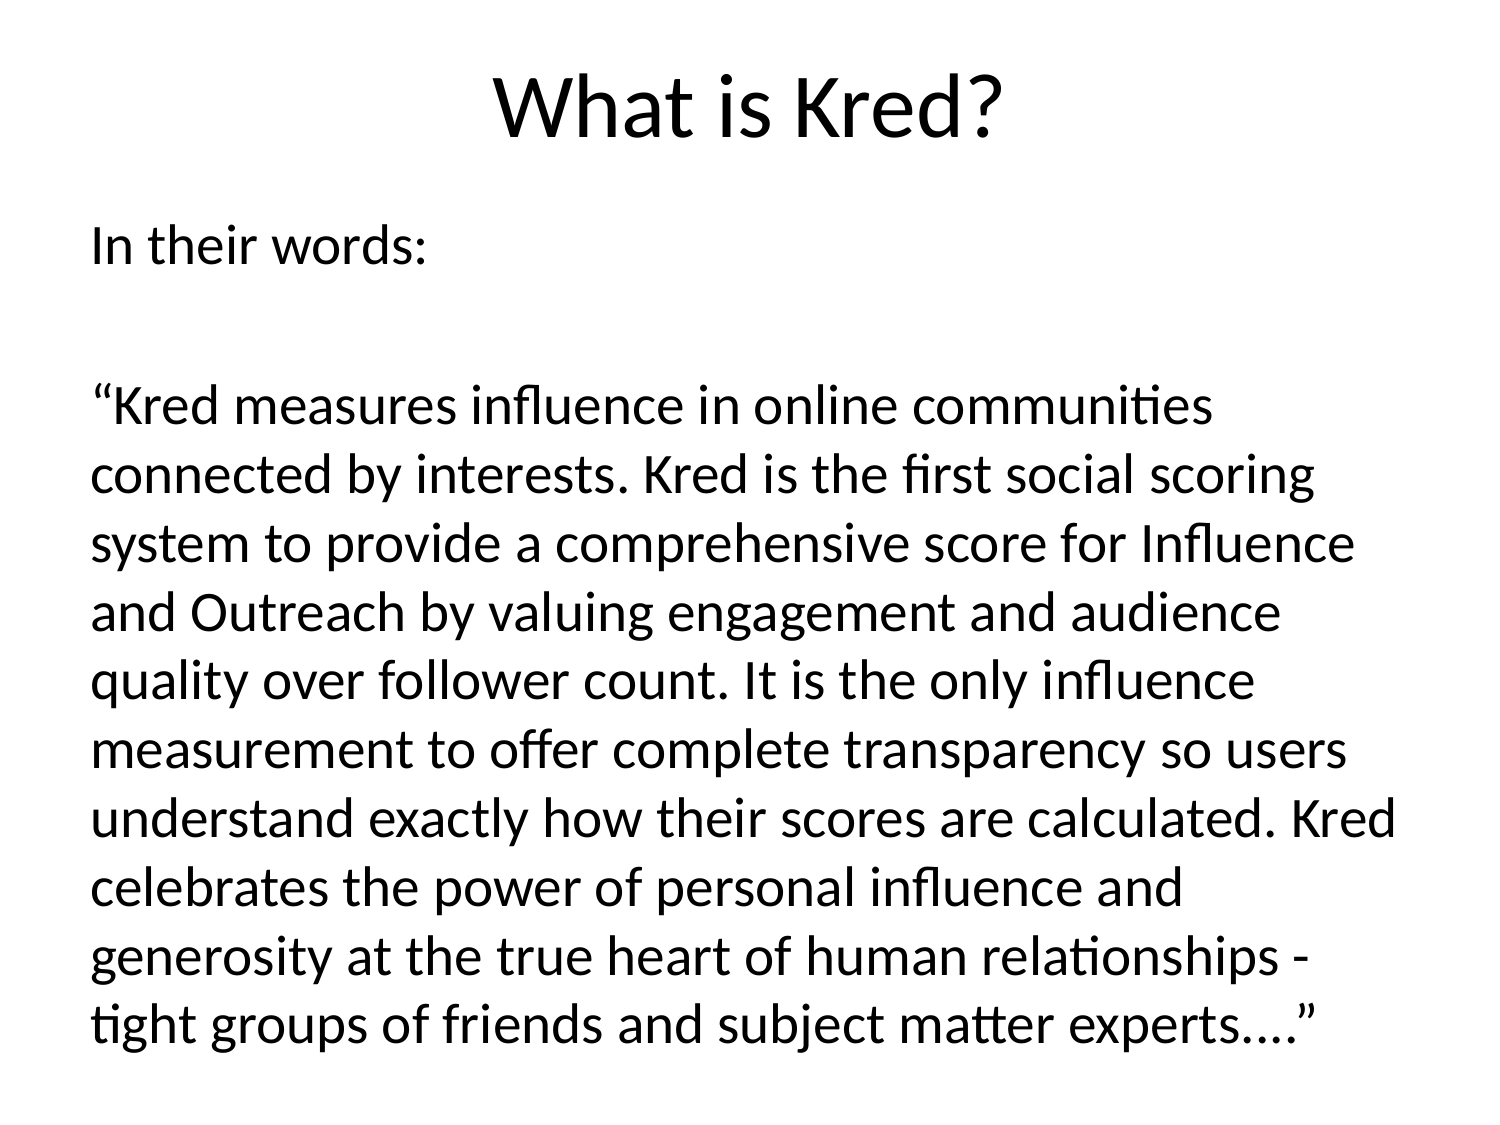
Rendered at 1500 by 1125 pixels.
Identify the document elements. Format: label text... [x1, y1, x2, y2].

title What is Kred? [75, 35, 1425, 166]
list In their words: “Kred measures influence in online communities connected by interests. Kred is the first social scoring system to provide a comprehensive score for Influence and Outreach by valuing engagement and audience quality over follower count. It is the only influence measurement to offer complete transparency so users understand exactly how their scores are calculated. Kred celebrates the power of personal influence and generosity at the true heart of human relationships - tight groups of friends and subject matter experts....” [75, 199, 1425, 1069]
